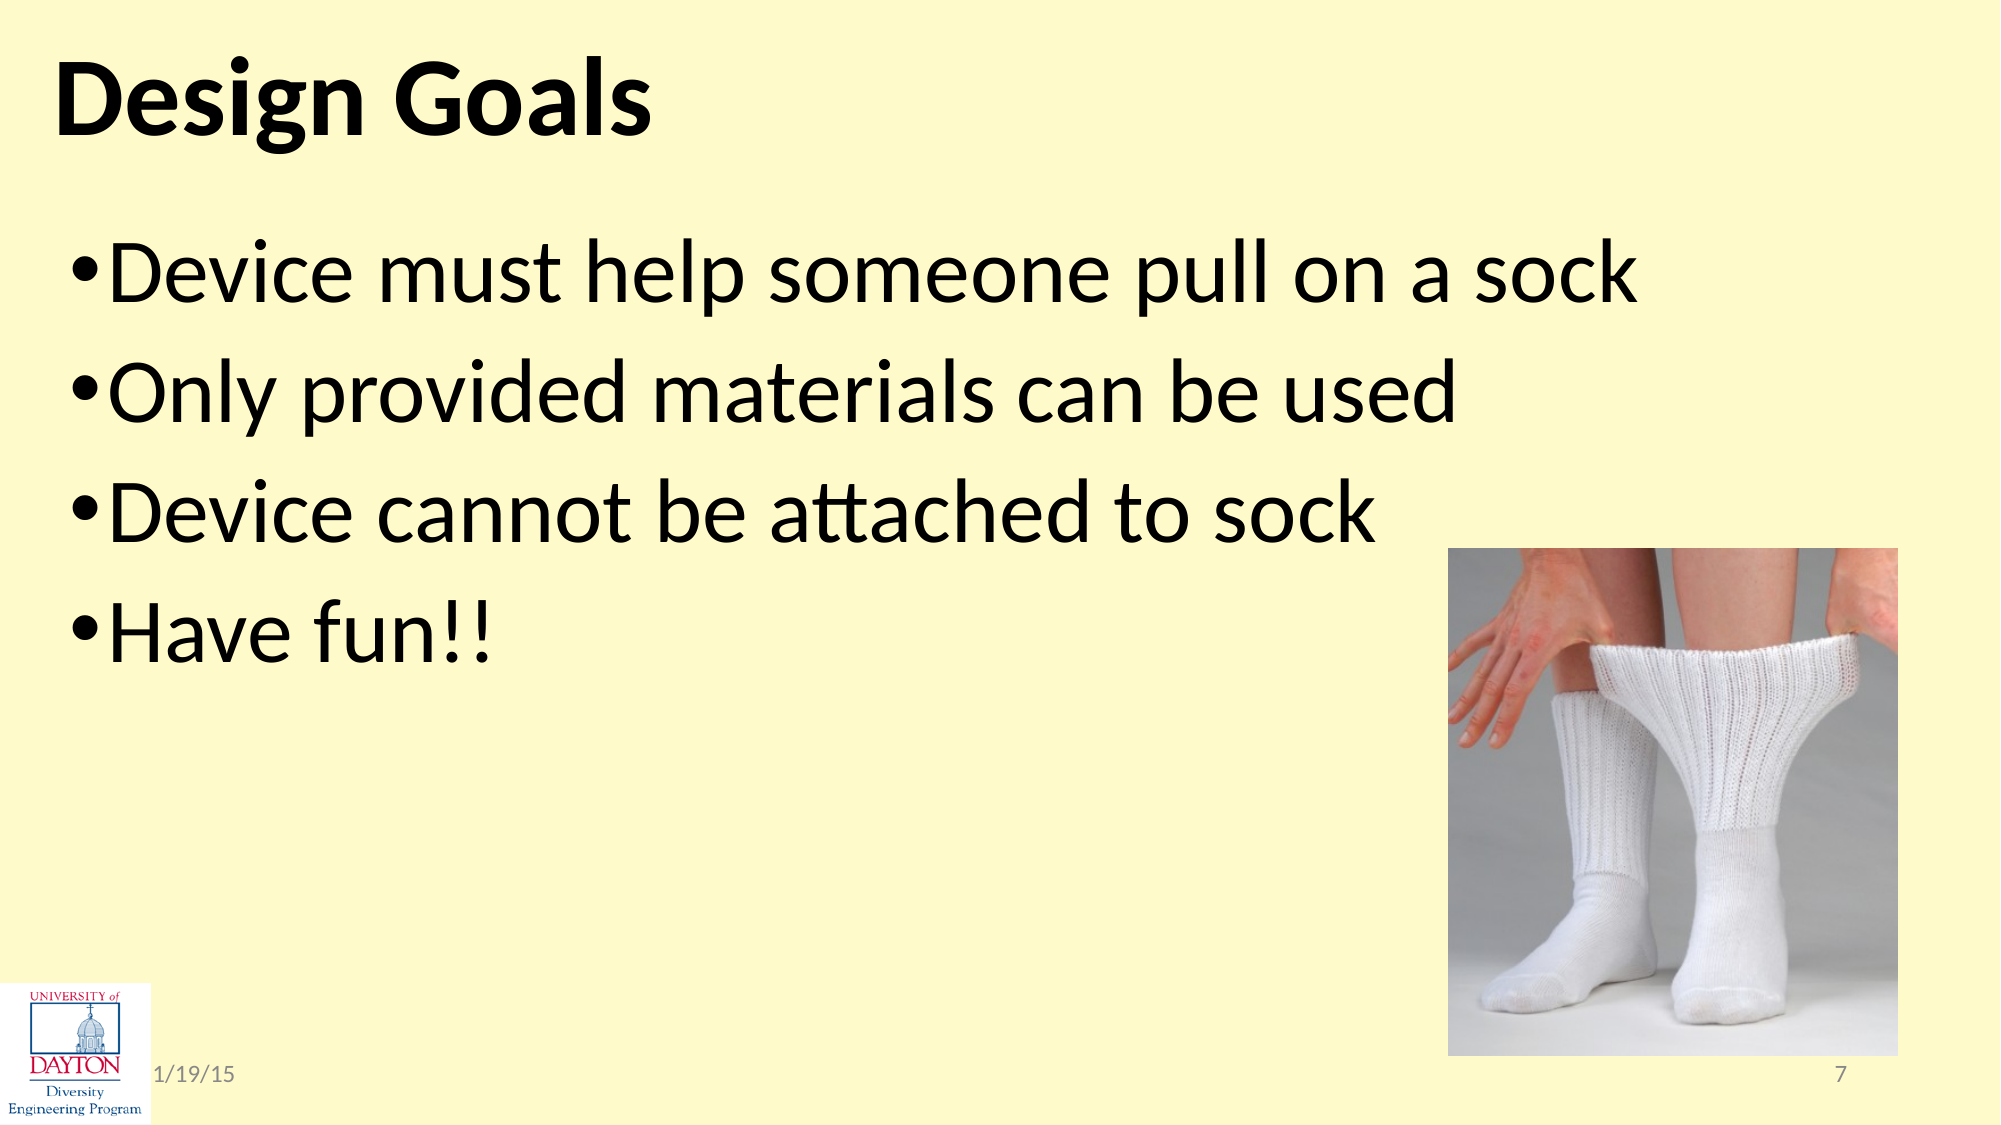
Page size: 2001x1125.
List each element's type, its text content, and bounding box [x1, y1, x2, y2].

title Design Goals [39, 14, 1874, 183]
picture [1447, 548, 1898, 1056]
list Device must help someone pull on a sock Only provided materials can be used Device cannot be attached to sock Have fun!! [54, 216, 1961, 930]
picture [0, 983, 151, 1125]
